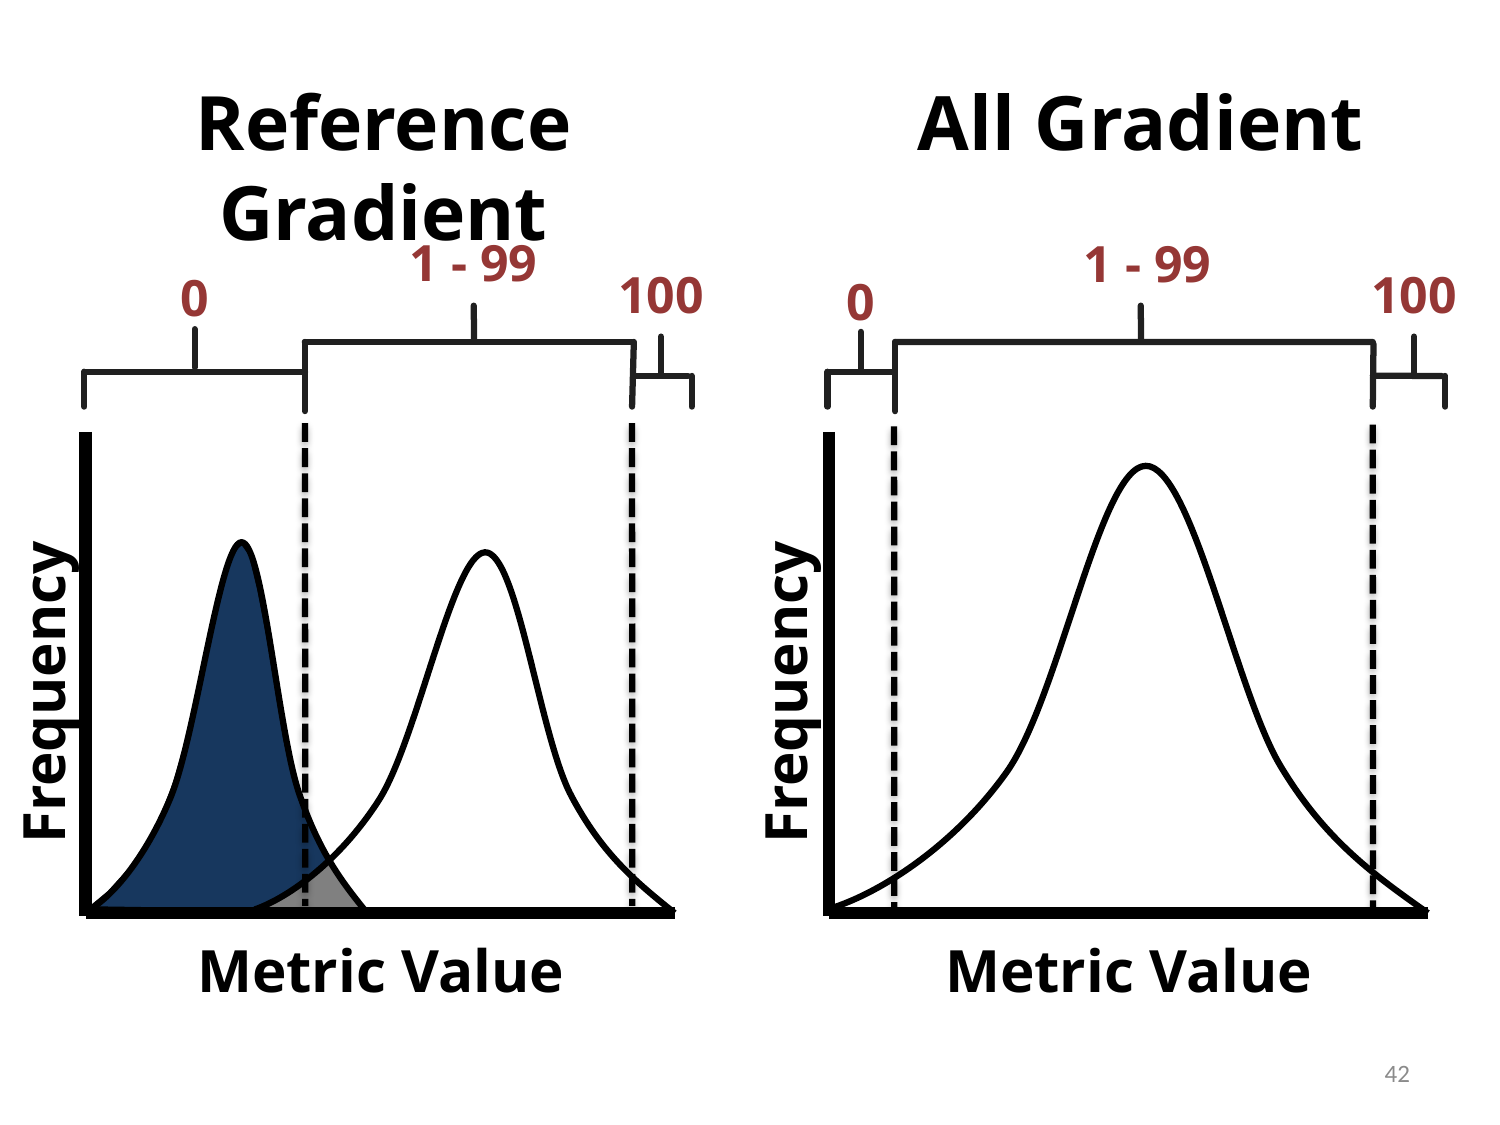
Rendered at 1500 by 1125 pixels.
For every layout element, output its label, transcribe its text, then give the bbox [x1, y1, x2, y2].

slide_number 42 [1074, 1042, 1425, 1103]
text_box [0, 224, 722, 1026]
text_box Reference Gradient [57, 68, 710, 222]
text_box All Gradient [814, 68, 1467, 173]
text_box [741, 224, 1476, 1026]
